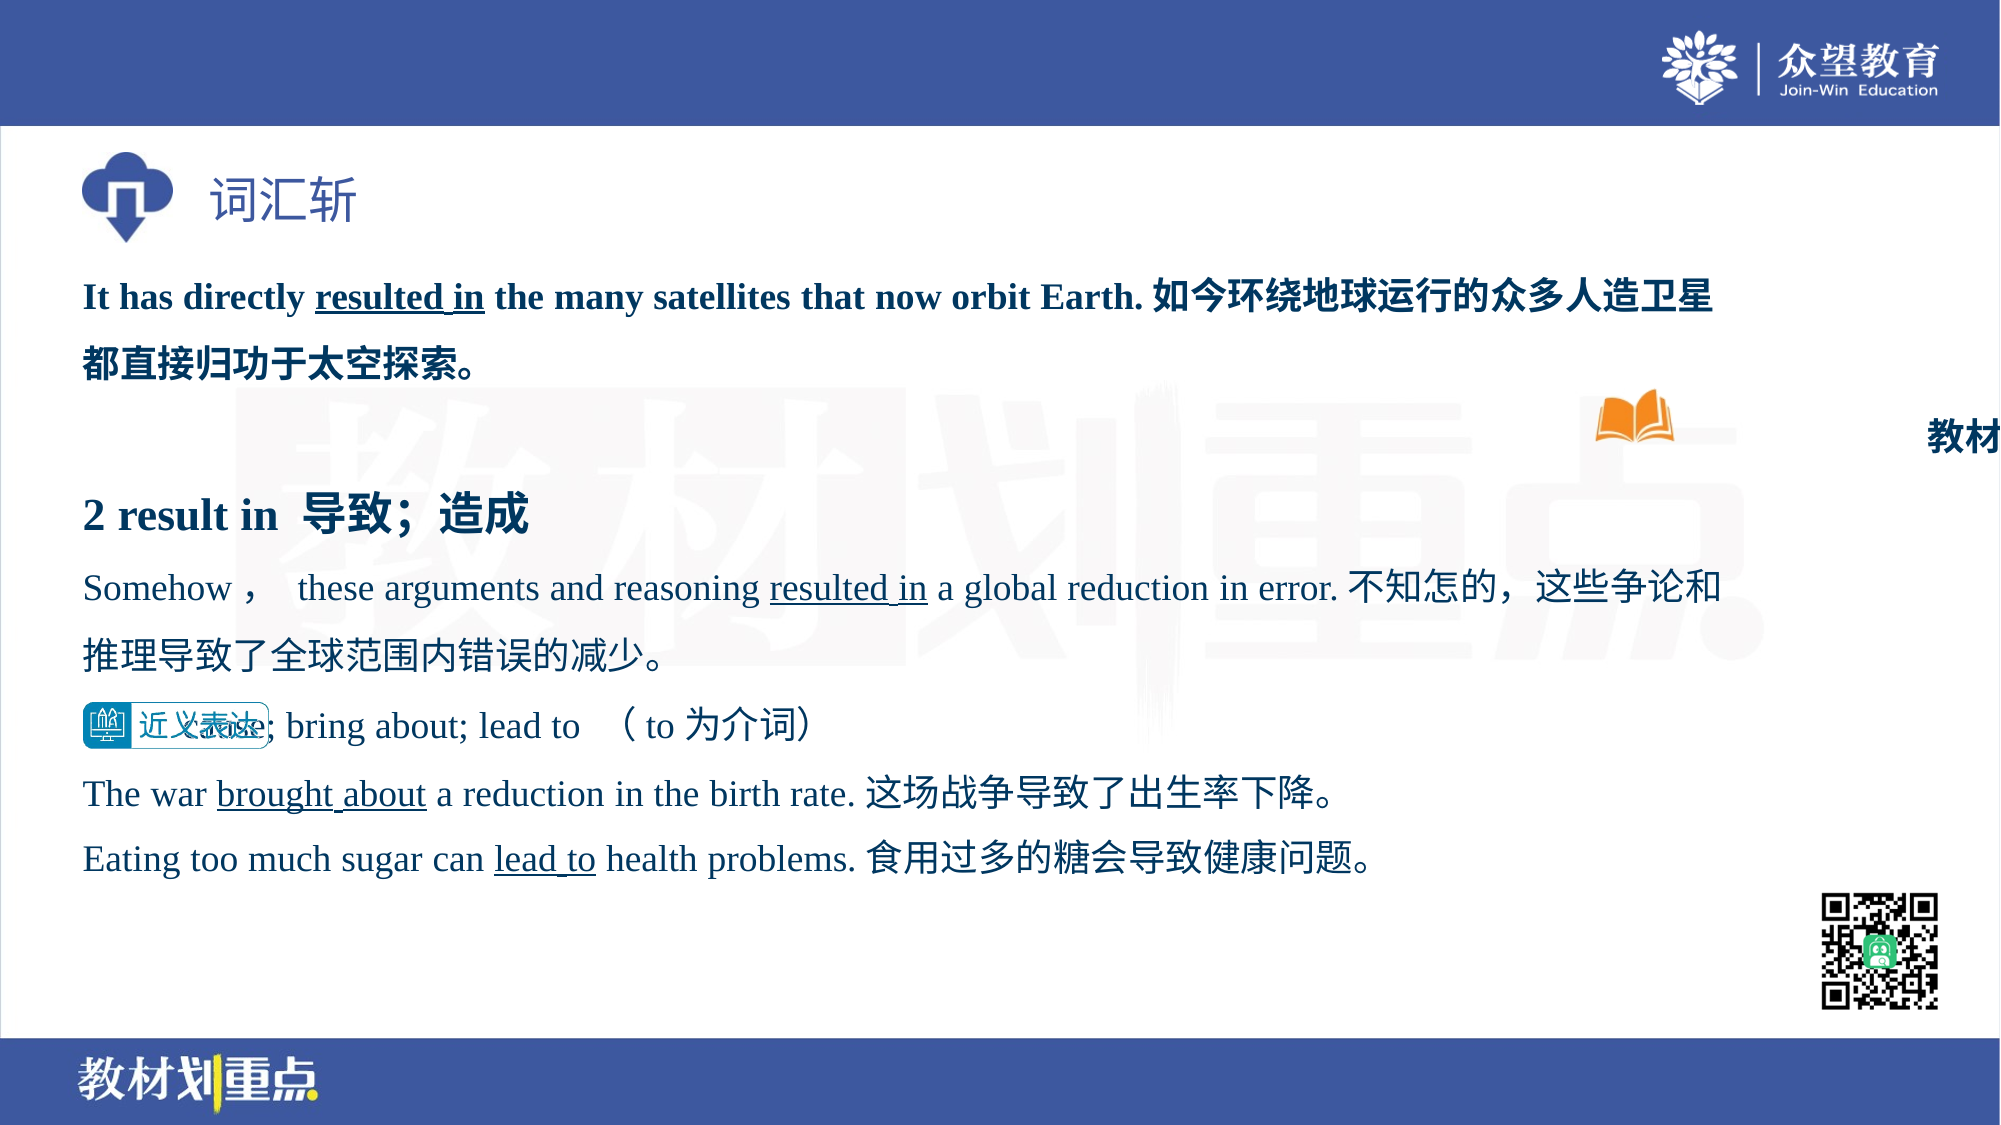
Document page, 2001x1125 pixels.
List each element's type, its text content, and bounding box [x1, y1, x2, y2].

text_box It has directly resulted in the many satellites that now orbit Earth.如今环绕地球运行的众多人造卫星 都直接归功于太空探索。 教材P44 [82, 248, 1817, 451]
picture [0, 0, 2000, 1125]
text_box 2 result in 导致；造成 [82, 457, 1817, 598]
